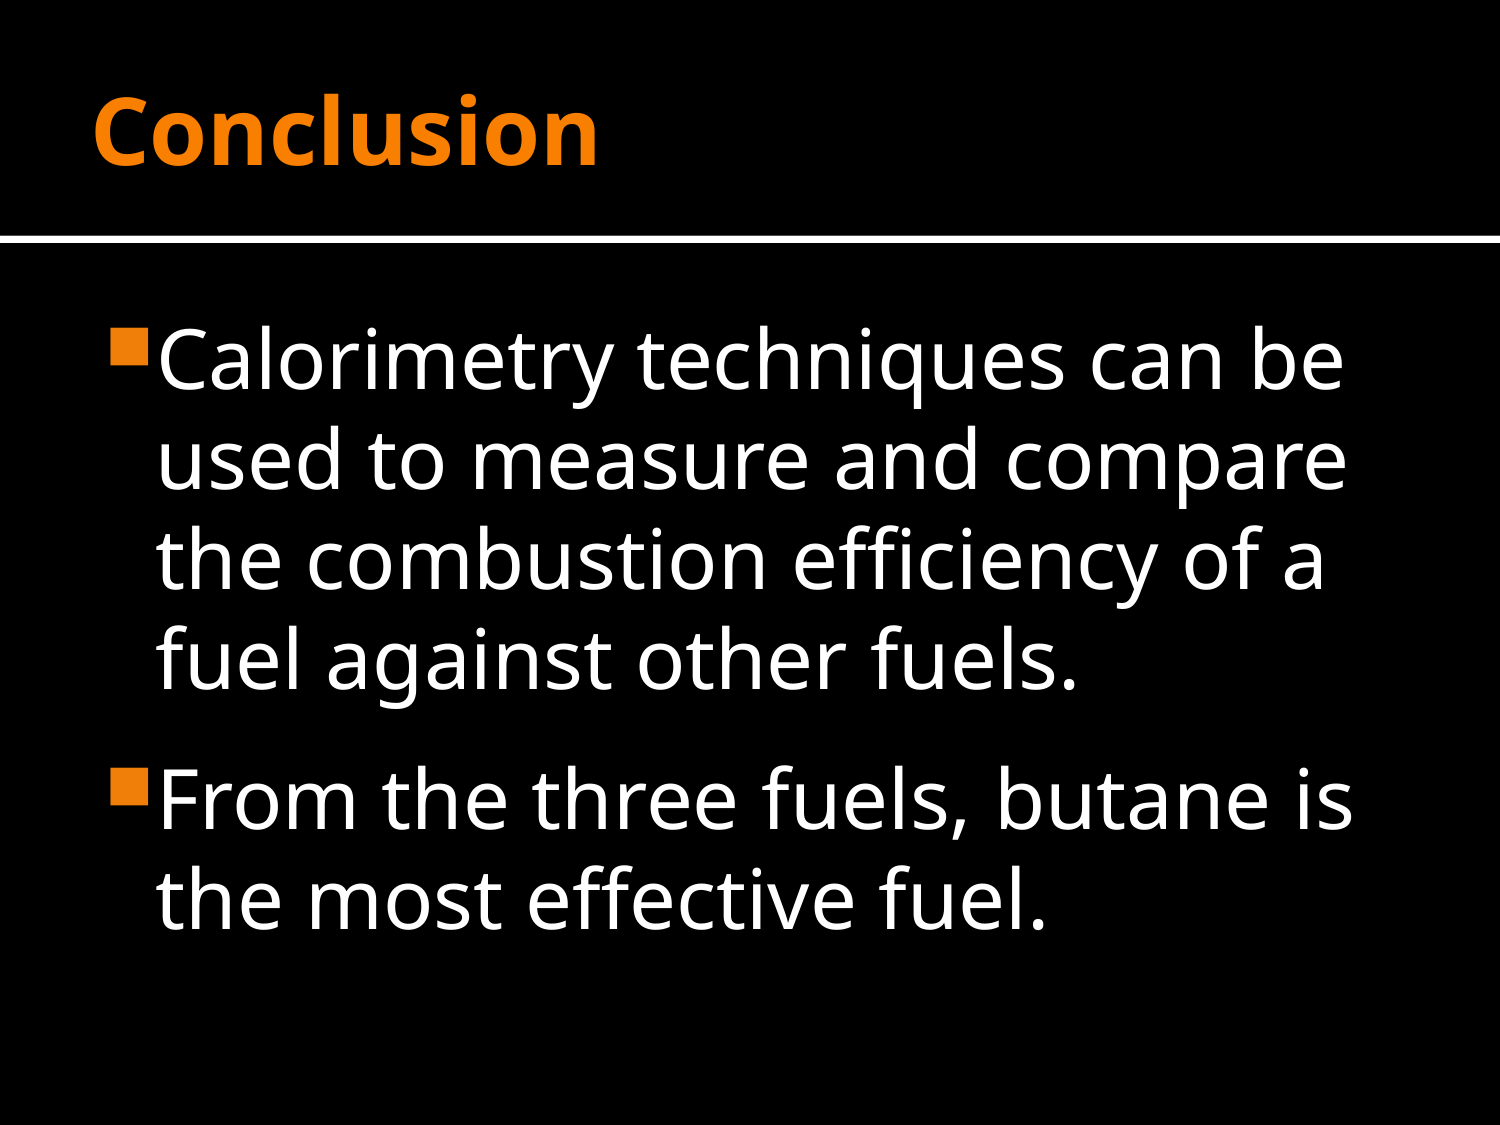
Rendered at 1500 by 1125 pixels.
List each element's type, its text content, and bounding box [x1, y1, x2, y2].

list Calorimetry techniques can be used to measure and compare the combustion efficiency of a fuel against other fuels. From the three fuels, butane is the most effective fuel. [74, 290, 1426, 1051]
title Conclusion [75, 25, 1425, 231]
